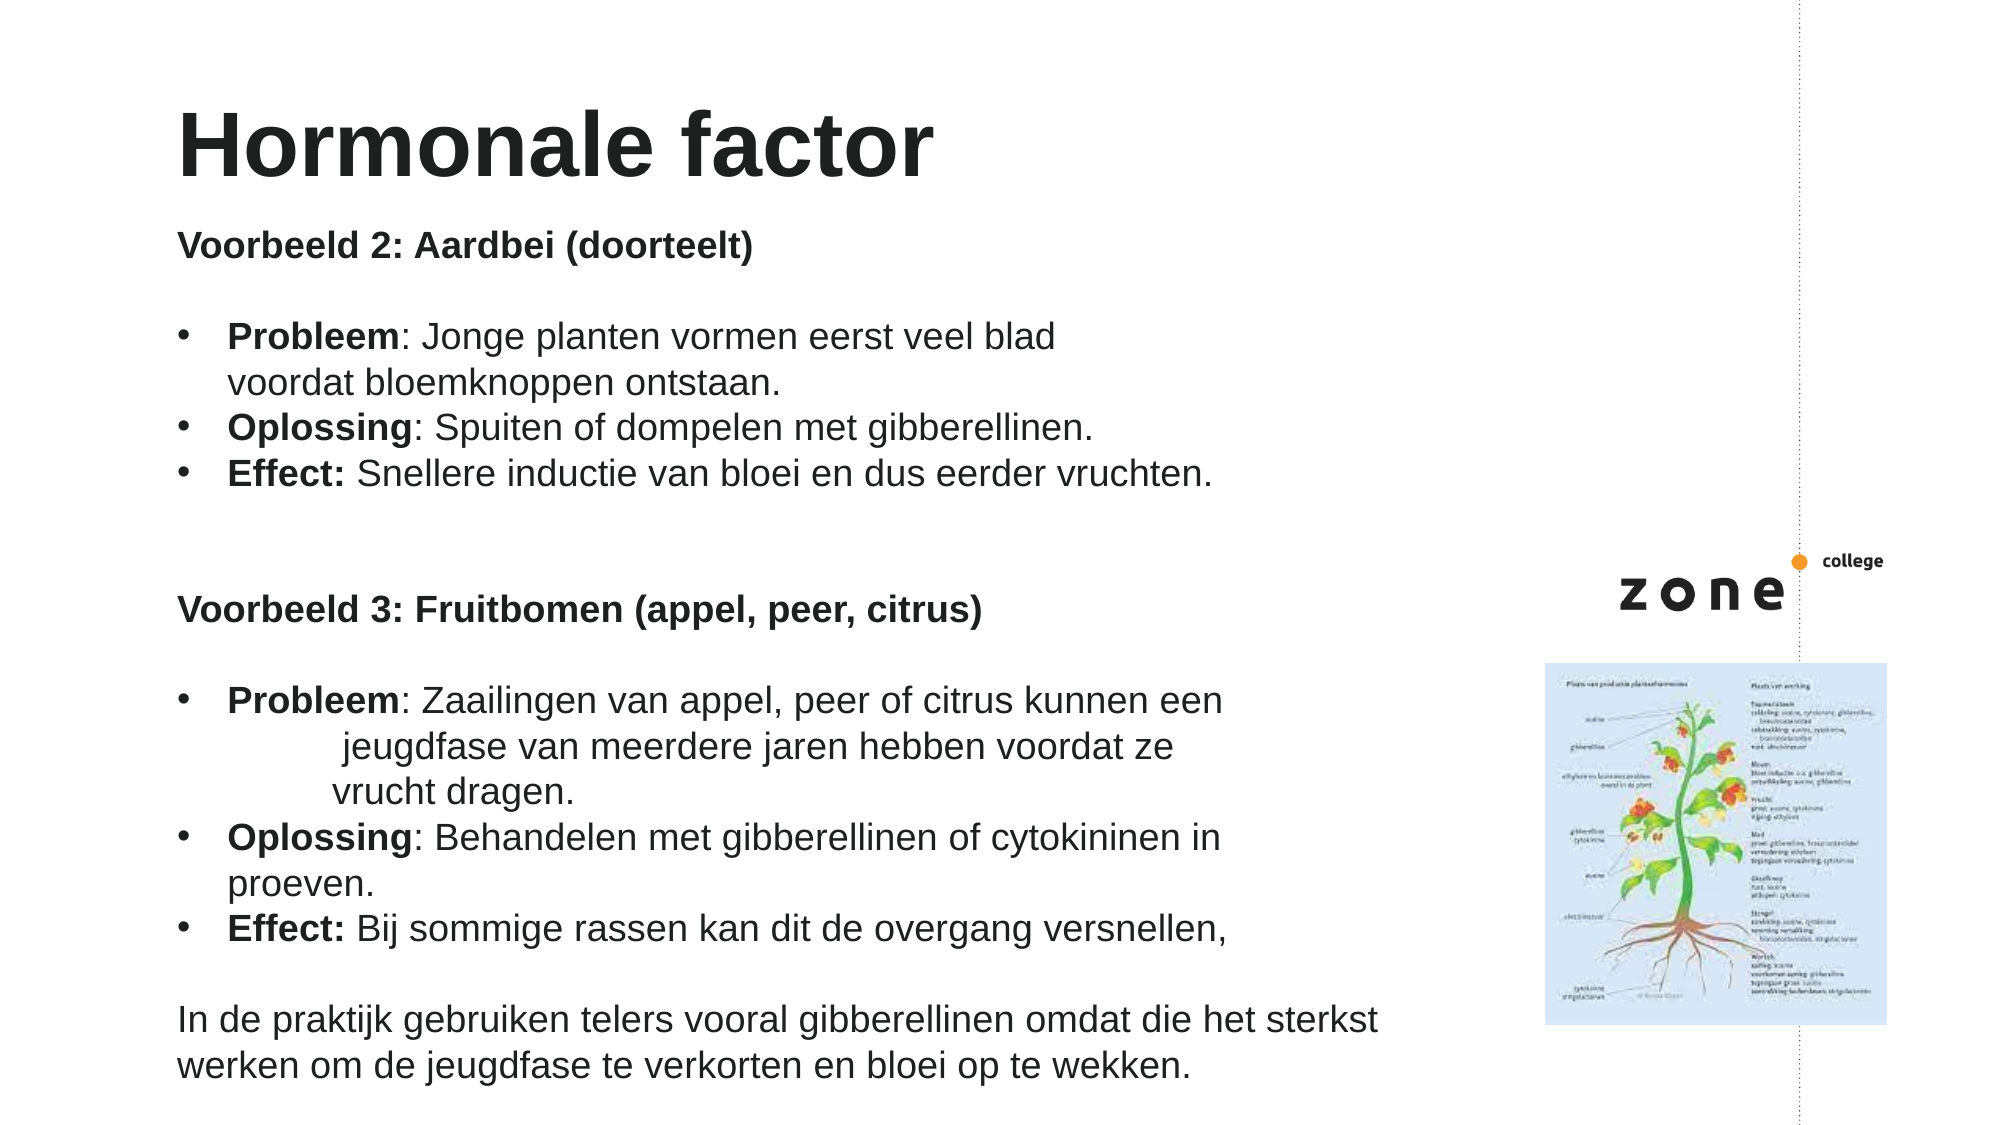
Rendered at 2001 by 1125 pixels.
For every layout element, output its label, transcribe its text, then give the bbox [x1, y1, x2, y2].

list Voorbeeld 2: Aardbei (doorteelt) Probleem: Jonge planten vormen eerst veel blad voordat bloemknoppen ontstaan. Oplossing: Spuiten of dompelen met gibberellinen. Effect: Snellere inductie van bloei en dus eerder vruchten. Voorbeeld 3: Fruitbomen (appel, peer, citrus) Probleem: Zaailingen van appel, peer of citrus kunnen een jeugdfase van meerdere jaren hebben voordat ze vrucht dragen. Oplossing: Behandelen met gibberellinen of cytokininen in proeven. Effect: Bij sommige rassen kan dit de overgang versnellen, In de praktijk gebruiken telers vooral gibberellinen omdat die het sterkst werken om de jeugdfase te verkorten en bloei op te wekken. [177, 220, 1482, 1091]
picture [1545, 0, 2001, 1125]
title Hormonale factor [177, 97, 1471, 220]
